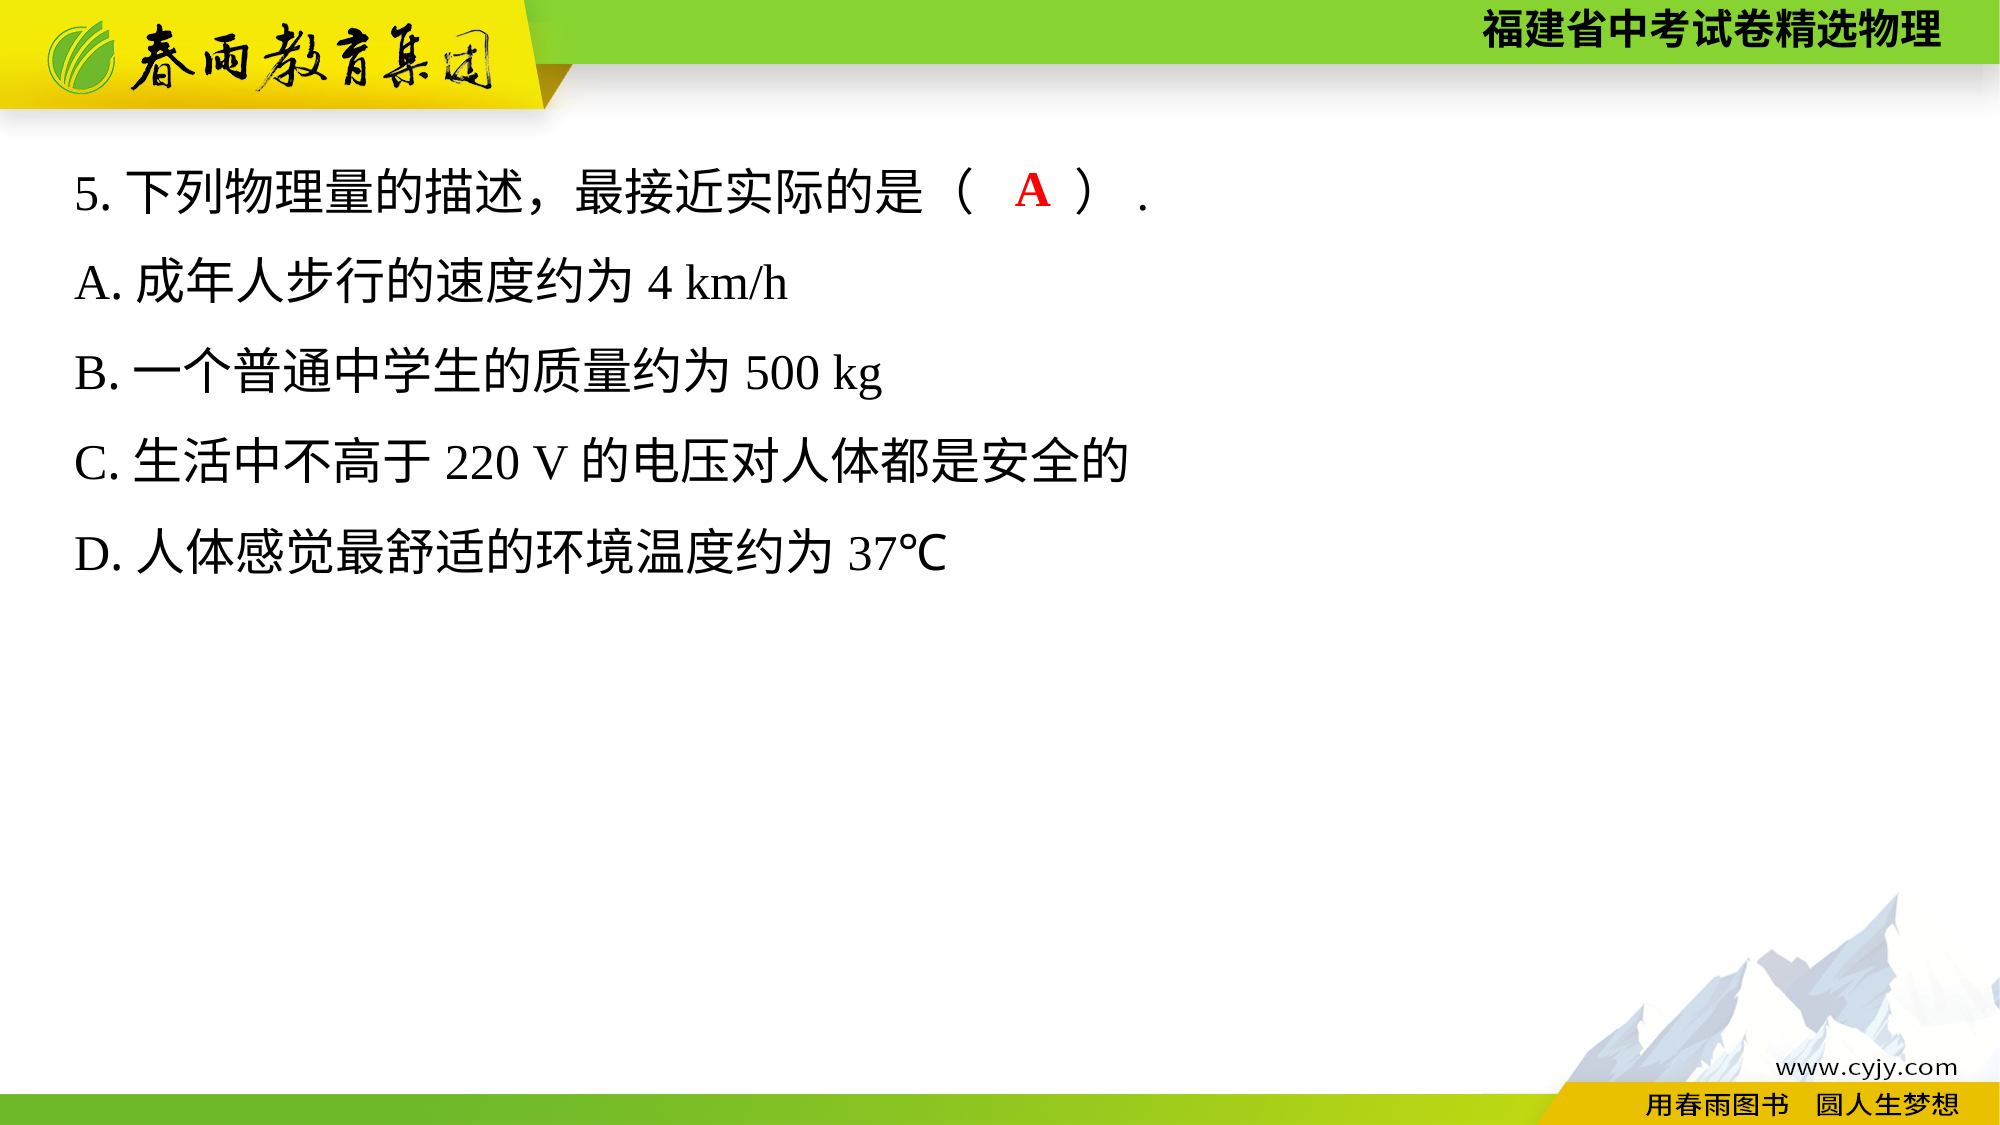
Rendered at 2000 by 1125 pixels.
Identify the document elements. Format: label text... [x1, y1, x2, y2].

list 5.下列物理量的描述，最接近实际的是（ ）. A.成年人步行的速度约为4 km/h B.一个普通中学生的质量约为500 kg C.生活中不高于220 V的电压对人体都是安全的 D.人体感觉最舒适的环境温度约为37℃ [59, 122, 1944, 581]
picture [0, 0, 2000, 1125]
text_box A [1000, 148, 1066, 224]
